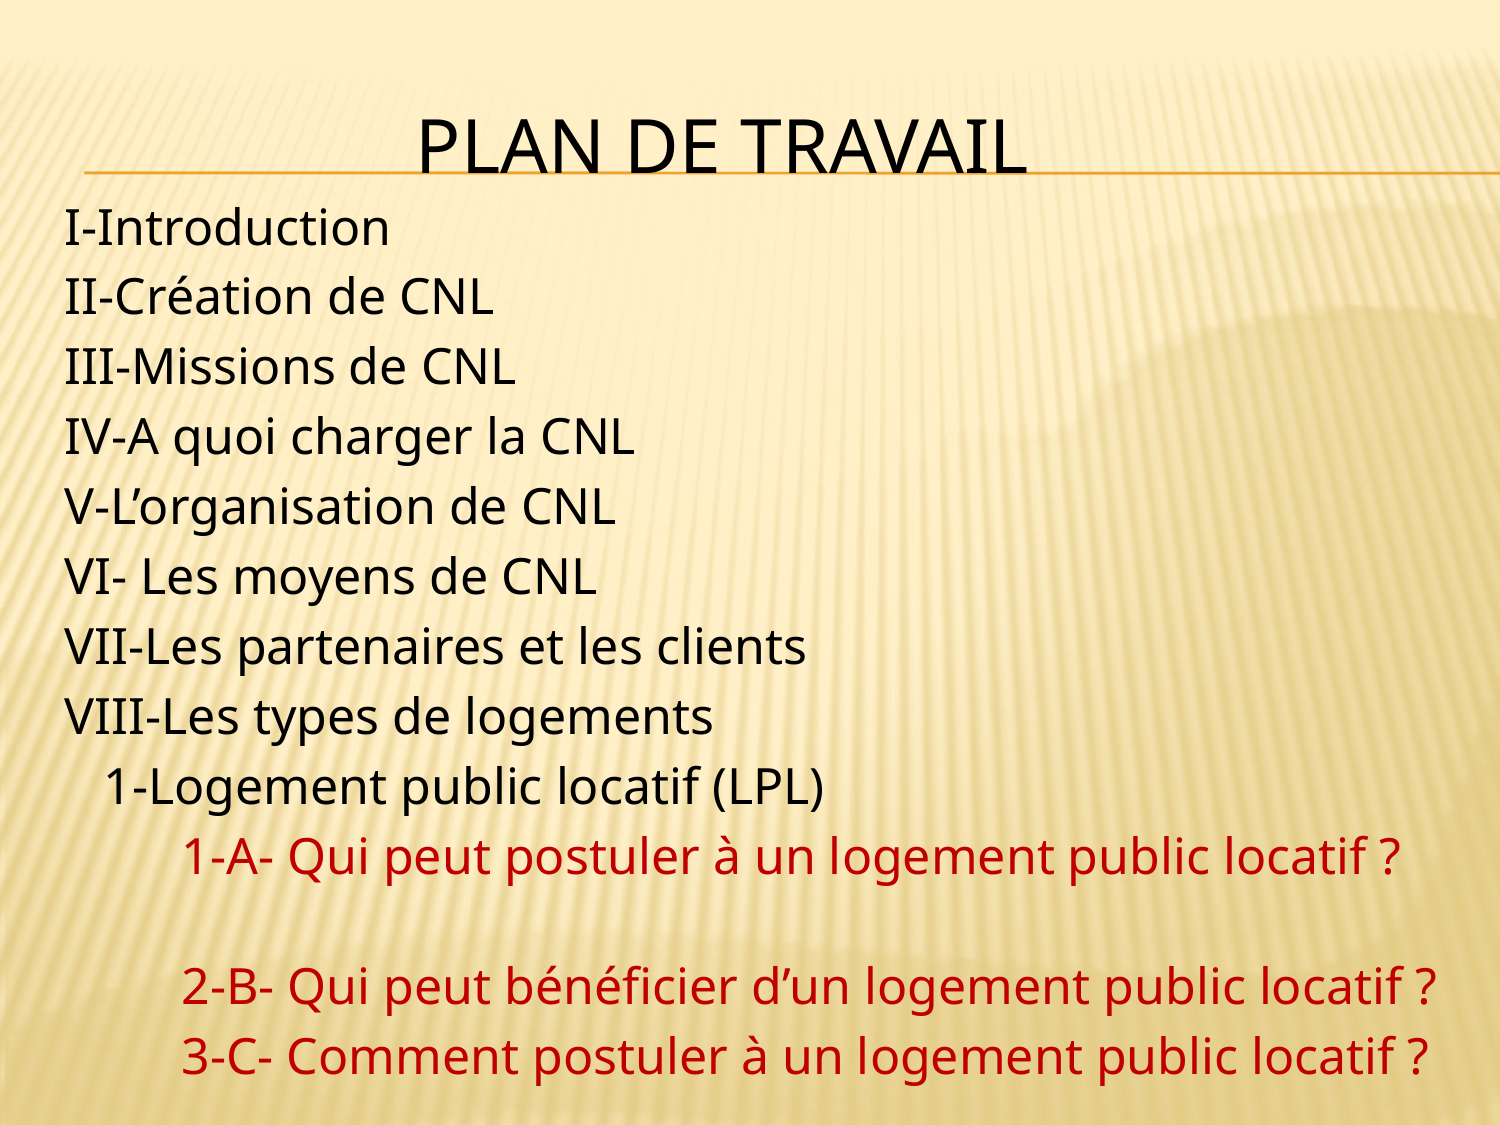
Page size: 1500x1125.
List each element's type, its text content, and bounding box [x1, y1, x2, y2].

title Plan de travail [50, 75, 1475, 187]
list I-Introduction II-Création de CNL III-Missions de CNL IV-A quoi charger la CNL V-L’organisation de CNL VI- Les moyens de CNL VII-Les partenaires et les clients VIII-Les types de logements 1-Logement public locatif (LPL) 1-A- Qui peut postuler à un logement public locatif ? 2-B- Qui peut bénéficier d’un logement public locatif ? 3-C- Comment postuler à un logement public locatif ? [50, 187, 1475, 1102]
